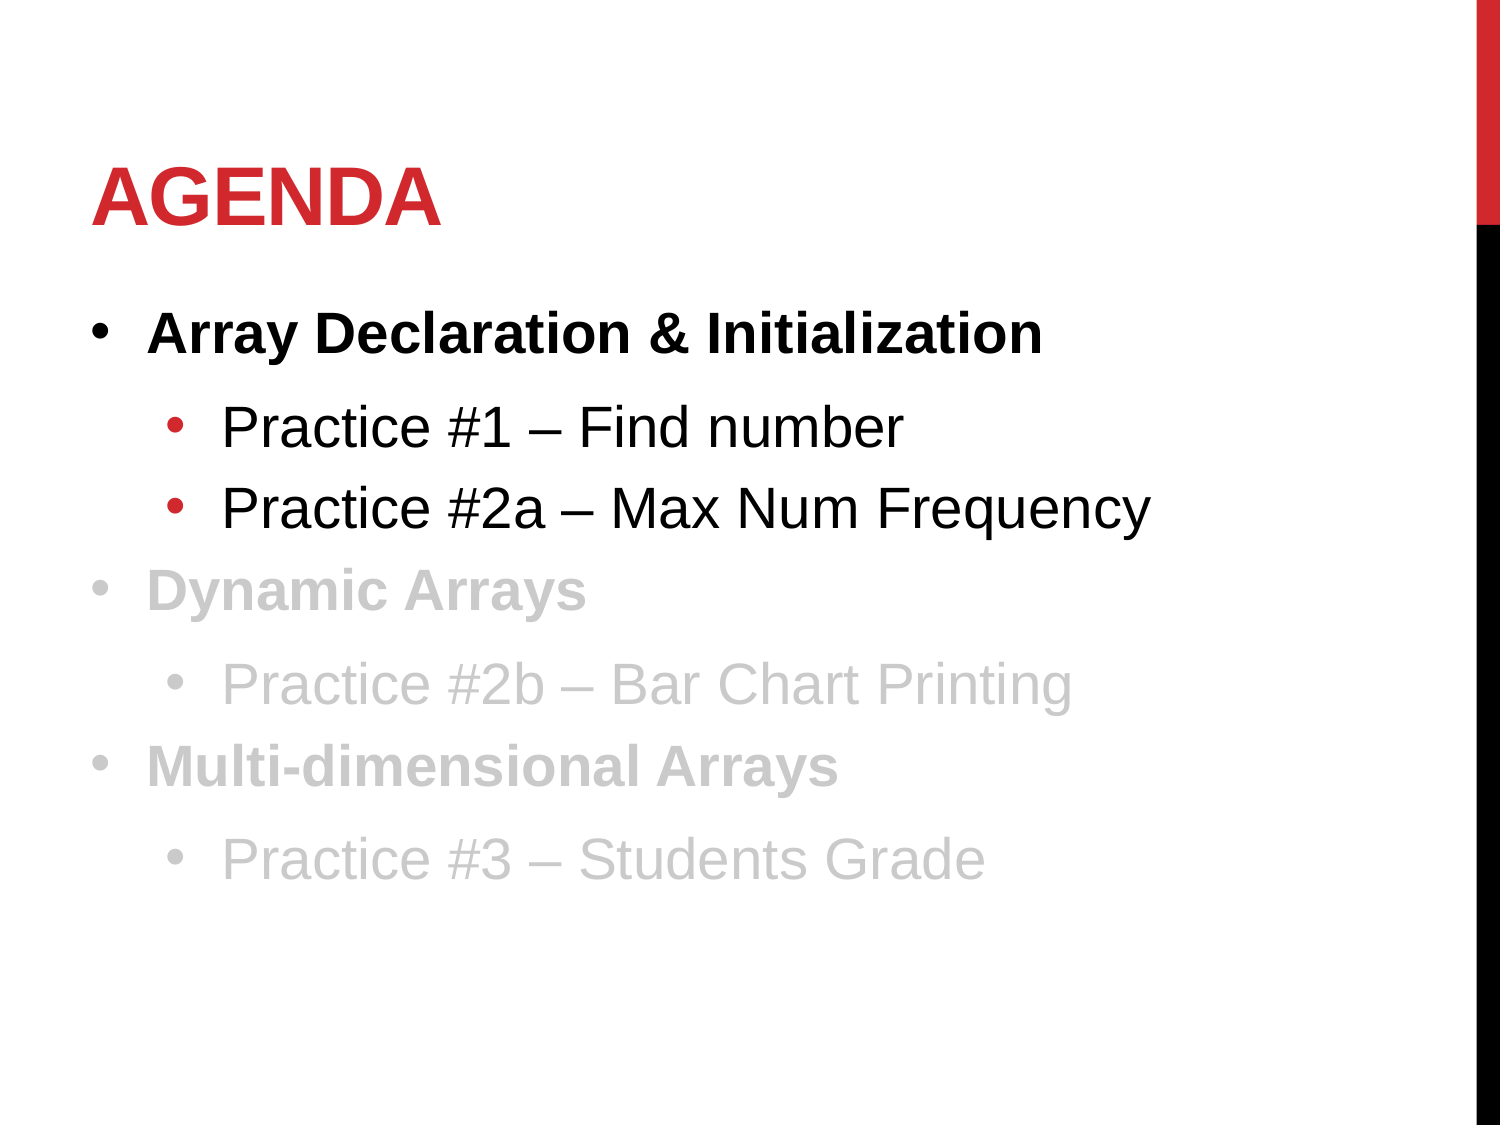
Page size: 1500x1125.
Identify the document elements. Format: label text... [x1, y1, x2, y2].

title Agenda [75, 25, 1025, 250]
list Array Declaration & Initialization Practice #1 – Find number Practice #2a – Max Num Frequency Dynamic Arrays Practice #2b – Bar Chart Printing Multi-dimensional Arrays Practice #3 – Students Grade [75, 287, 1325, 1005]
